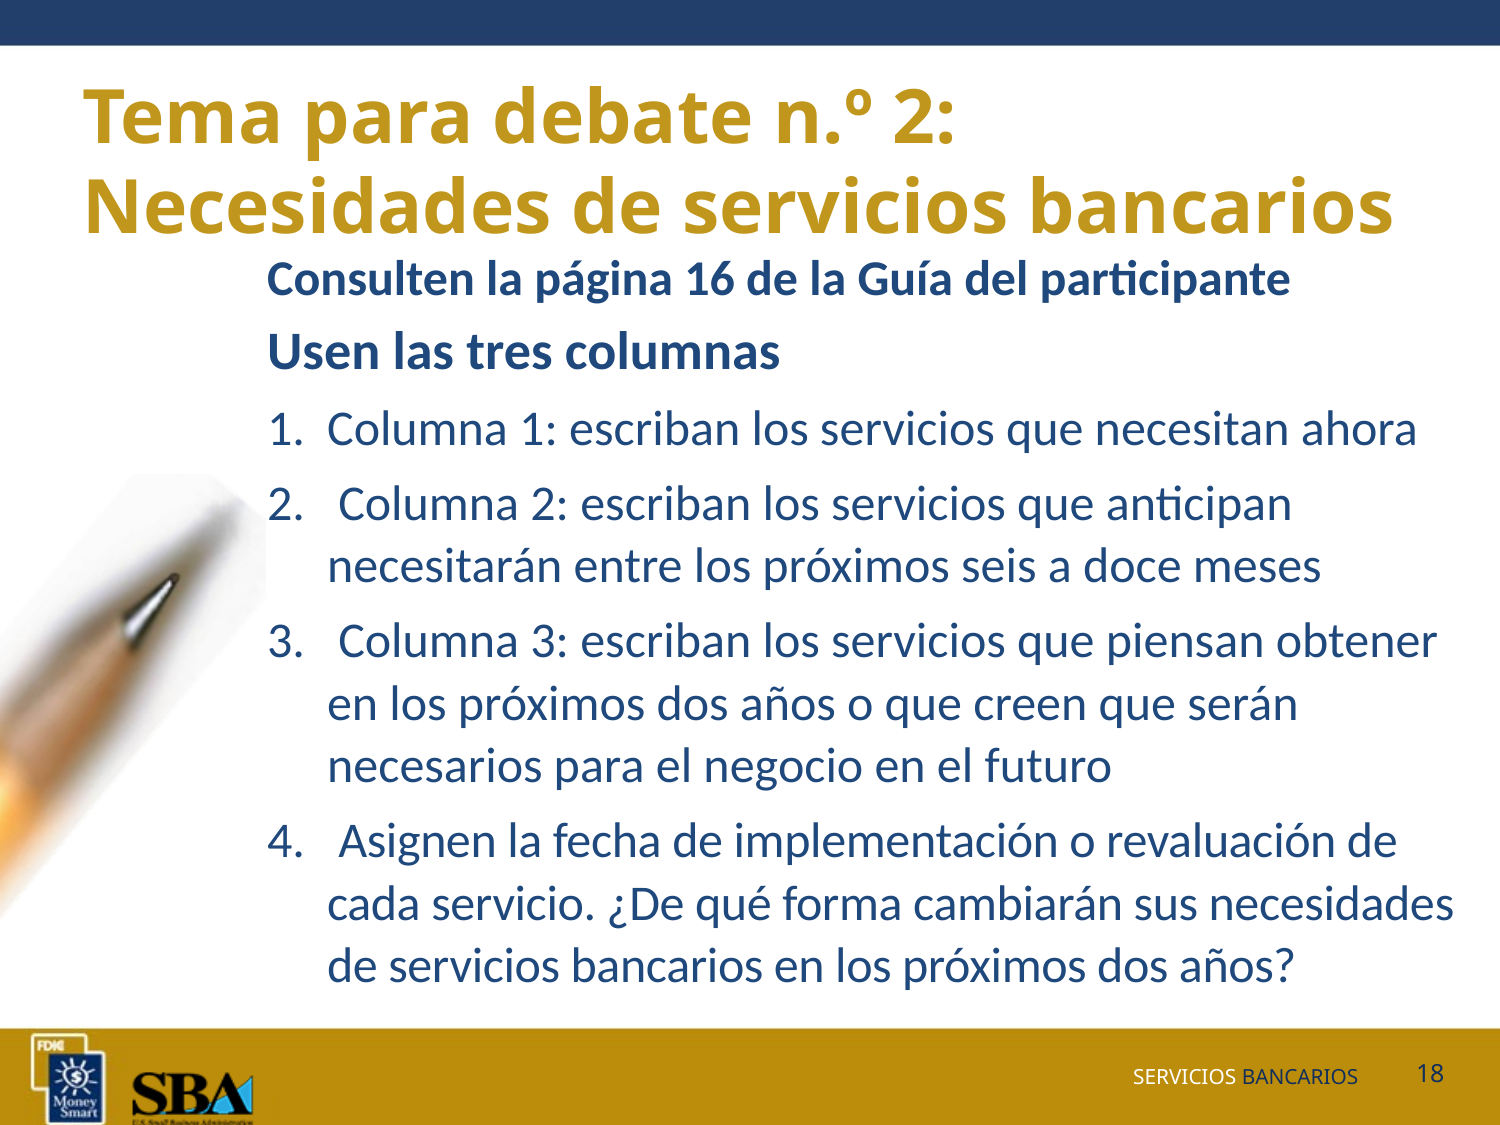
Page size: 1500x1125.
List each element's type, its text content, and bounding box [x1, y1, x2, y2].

list [75, 168, 1425, 473]
picture [0, 0, 1500, 1125]
text_box Consulten la página 16 de la Guía del participante Usen las tres columnas Columna 1: escriban los servicios que necesitan ahora Columna 2: escriban los servicios que anticipan necesitarán entre los próximos seis a doce meses Columna 3: escriban los servicios que piensan obtener en los próximos dos años o que creen que serán necesarios para el negocio en el futuro Asignen la fecha de implementación o revaluación de cada servicio. ¿De qué forma cambiarán sus necesidades de servicios bancarios en los próximos dos años? [259, 235, 1464, 1001]
title Tema para debate n.º 2: Necesidades de servicios bancarios [82, 69, 1432, 169]
